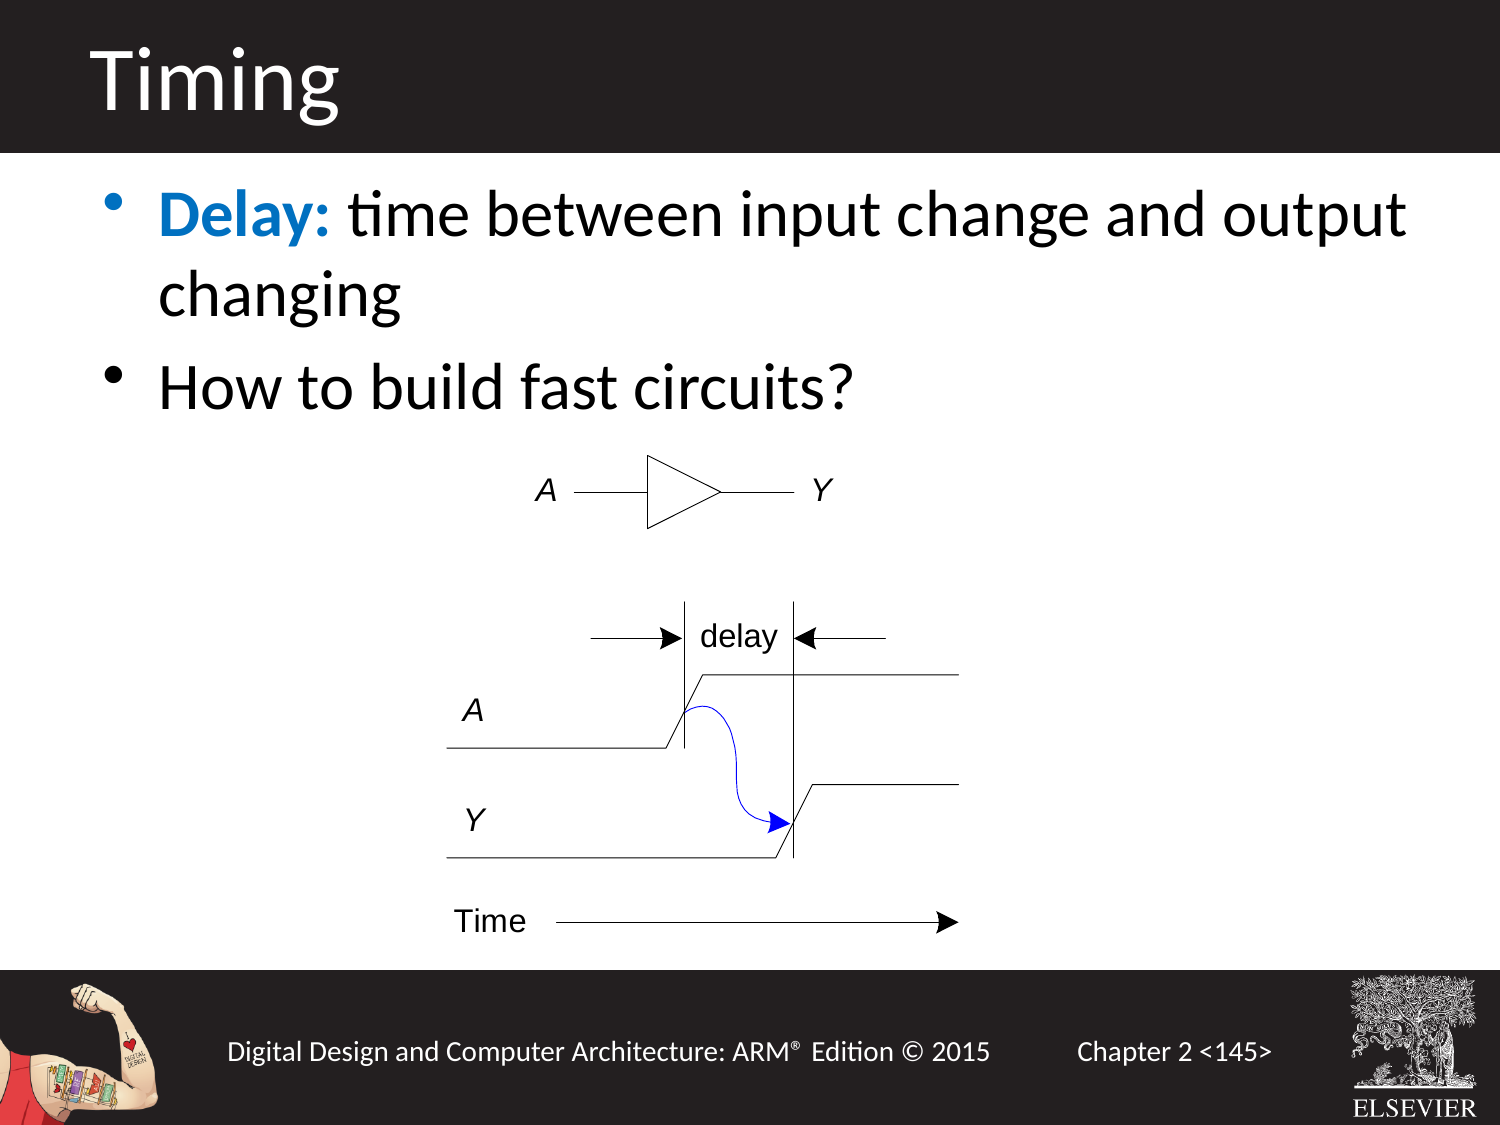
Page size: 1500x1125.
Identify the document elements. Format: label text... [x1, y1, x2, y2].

picture [1350, 975, 1477, 1117]
picture [0, 979, 163, 1125]
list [432, 449, 988, 963]
text_box Delay: time between input change and output changing How to build fast circuits? [87, 162, 1500, 975]
text_box Timing [75, 11, 1375, 136]
